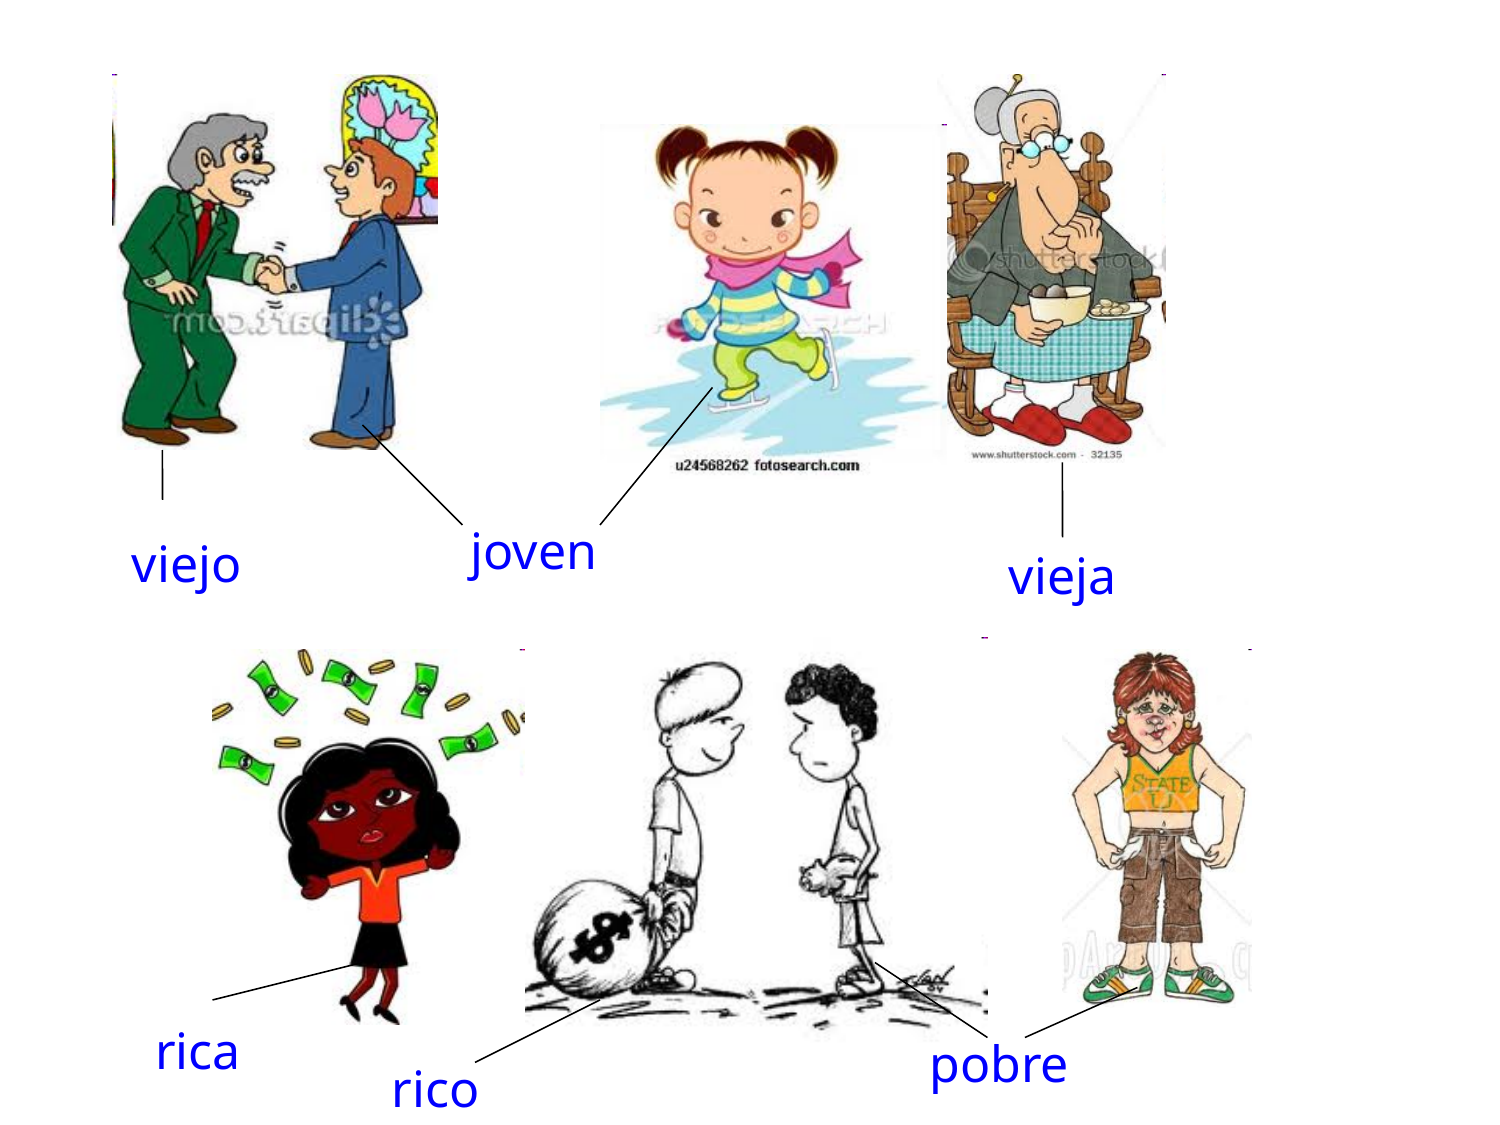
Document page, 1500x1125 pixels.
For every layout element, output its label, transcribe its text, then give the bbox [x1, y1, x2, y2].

picture [212, 637, 988, 1050]
text_box joven [456, 512, 613, 588]
text_box vieja [994, 537, 1132, 613]
text_box rico [377, 1049, 495, 1125]
text_box viejo [117, 524, 257, 600]
text_box pobre [914, 1024, 1085, 1100]
picture [1062, 649, 1252, 1009]
picture [599, 74, 1166, 480]
picture [112, 74, 438, 451]
text_box rica [140, 1012, 256, 1088]
